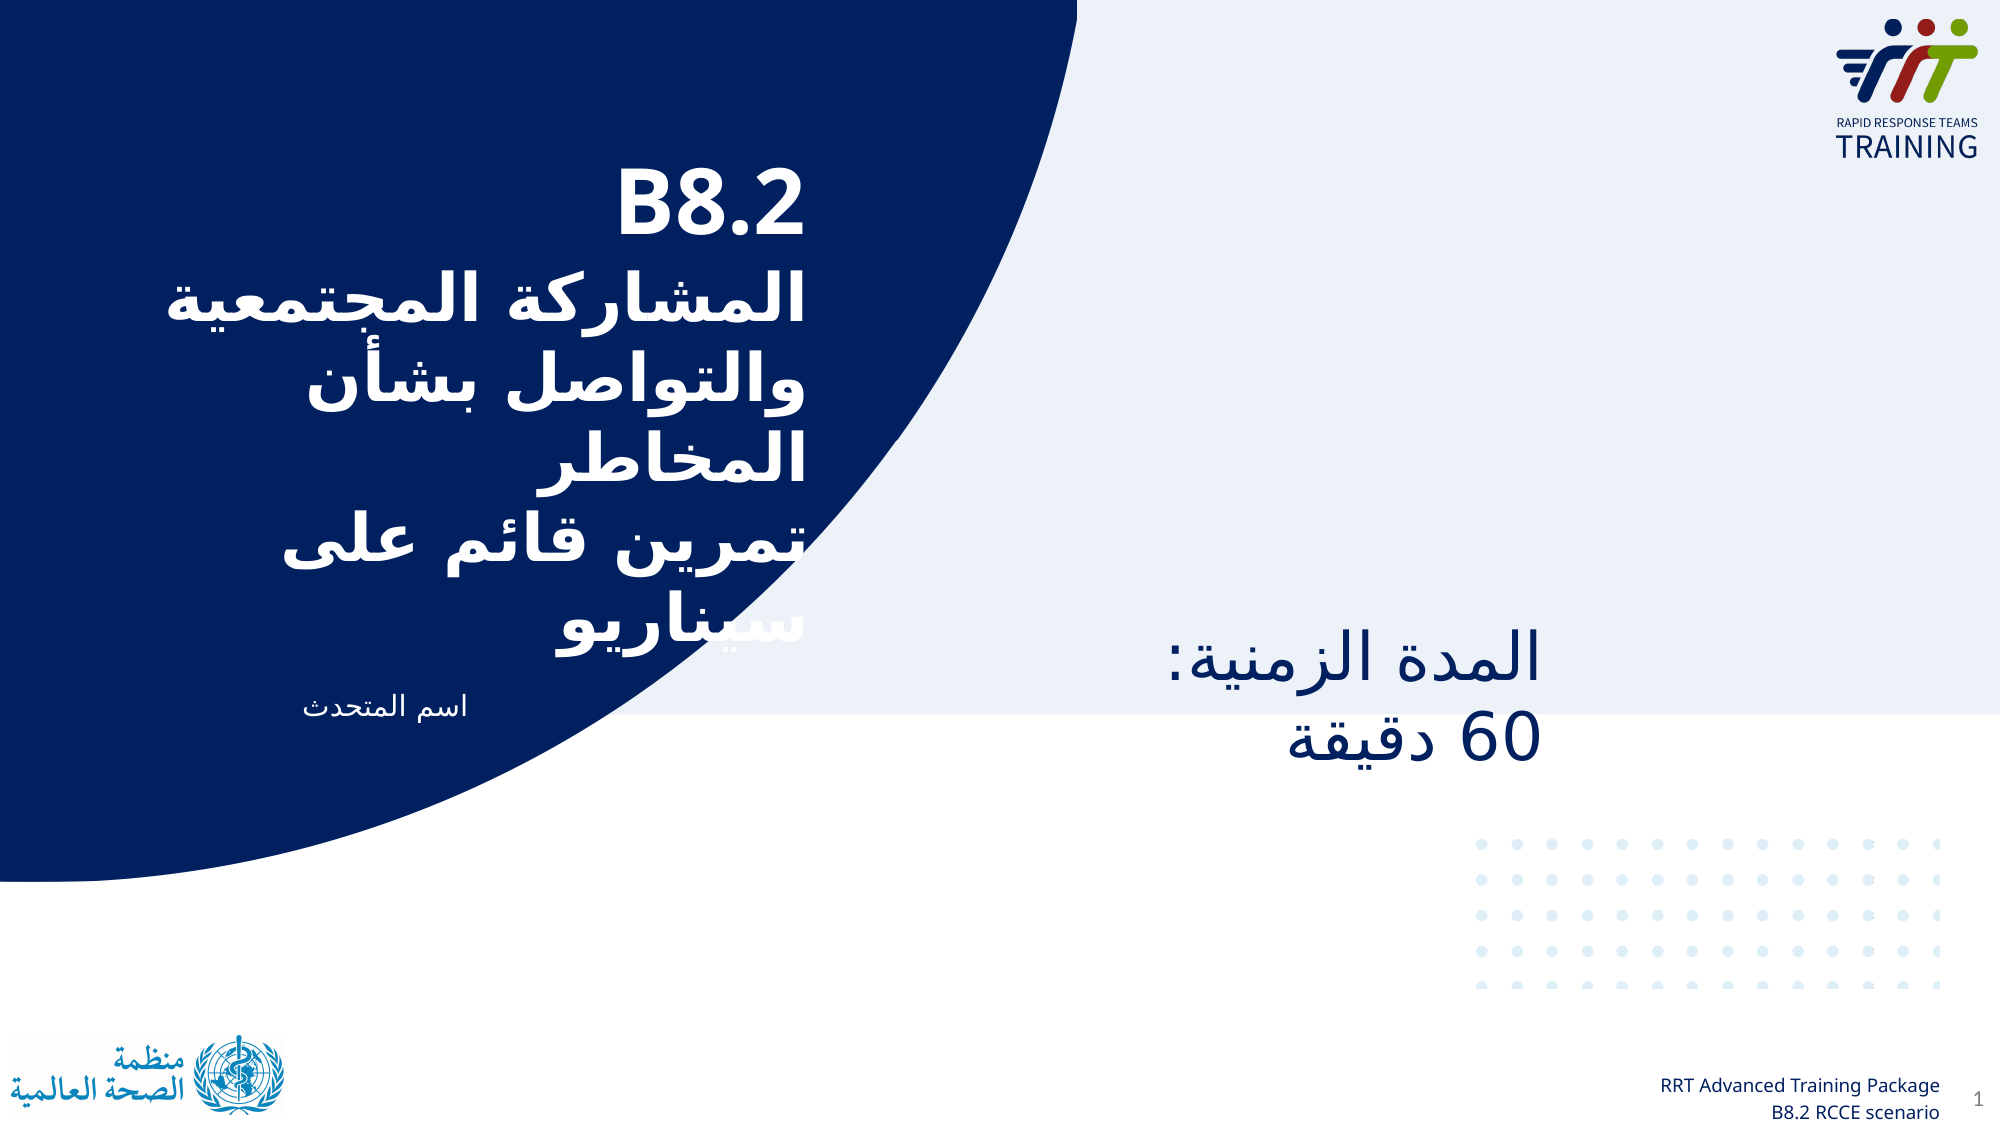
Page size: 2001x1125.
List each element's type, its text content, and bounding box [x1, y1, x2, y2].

picture [241, 1050, 247, 1059]
text_box اسم المتحدث [93, 680, 476, 730]
text_box B8.2 [92, 147, 814, 247]
text_box المدة الزمنية: 60 دقيقة [1085, 606, 1551, 782]
picture [1835, 19, 1978, 167]
text_box المشاركة المجتمعية والتواصل بشأن المخاطر تمرين قائم على سيناريو [89, 247, 817, 663]
picture [11, 1035, 284, 1115]
picture [1476, 839, 1940, 989]
picture [0, 0, 1077, 882]
